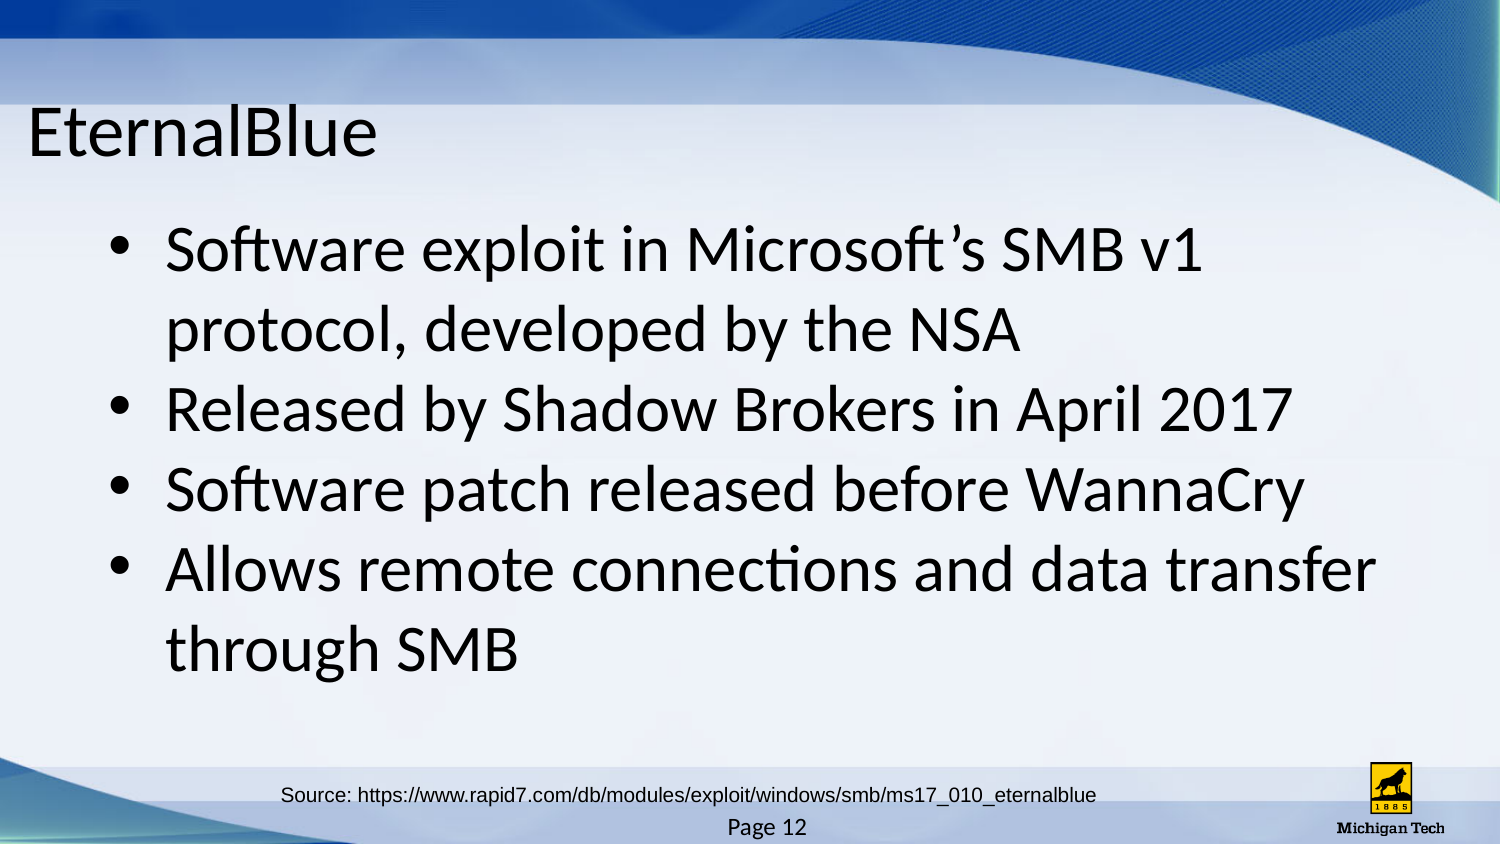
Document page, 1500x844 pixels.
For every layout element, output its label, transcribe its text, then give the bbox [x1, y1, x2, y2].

title EternalBlue [12, 56, 1263, 197]
list Software exploit in Microsoft’s SMB v1 protocol, developed by the NSA Released by Shadow Brokers in April 2017 Software patch released before WannaCry Allows remote connections and data transfer through SMB [75, 196, 1425, 797]
picture [0, 0, 1500, 844]
text_box Source: https://www.rapid7.com/db/modules/exploit/windows/smb/ms17_010_eternalblue [265, 749, 1347, 815]
